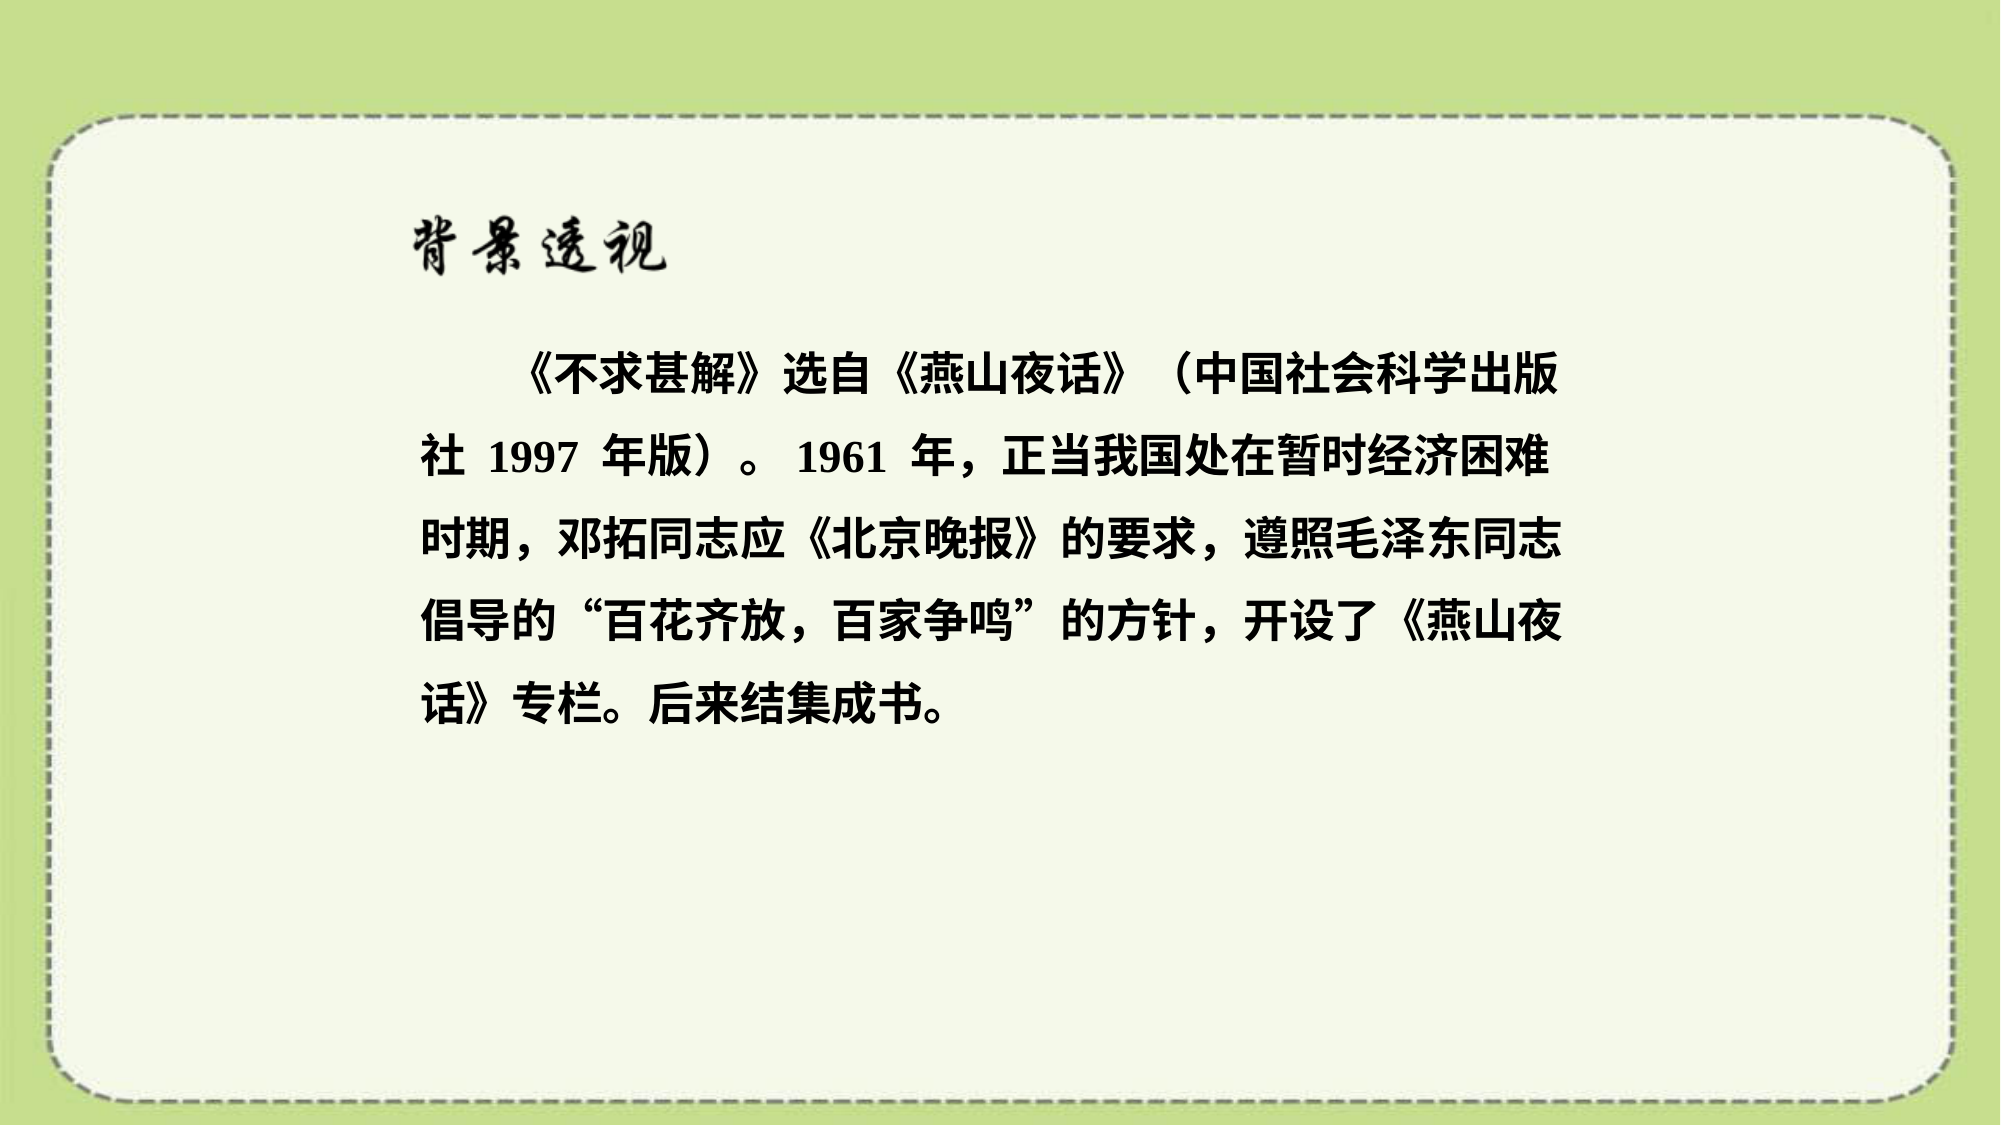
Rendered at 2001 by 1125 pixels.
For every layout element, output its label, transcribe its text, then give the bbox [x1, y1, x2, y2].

text_box 《不求甚解》选自《燕山夜话》（中国社会科学出版社 1997 年版）。1961 年，正当我国处在暂时经济困难时期，邓拓同志应《北京晚报》的要求，遵照毛泽东同志倡导的“百花齐放，百家争鸣”的方针，开设了《燕山夜话》专栏。后来结集成书。 [405, 309, 1598, 737]
picture [0, 0, 2001, 1125]
